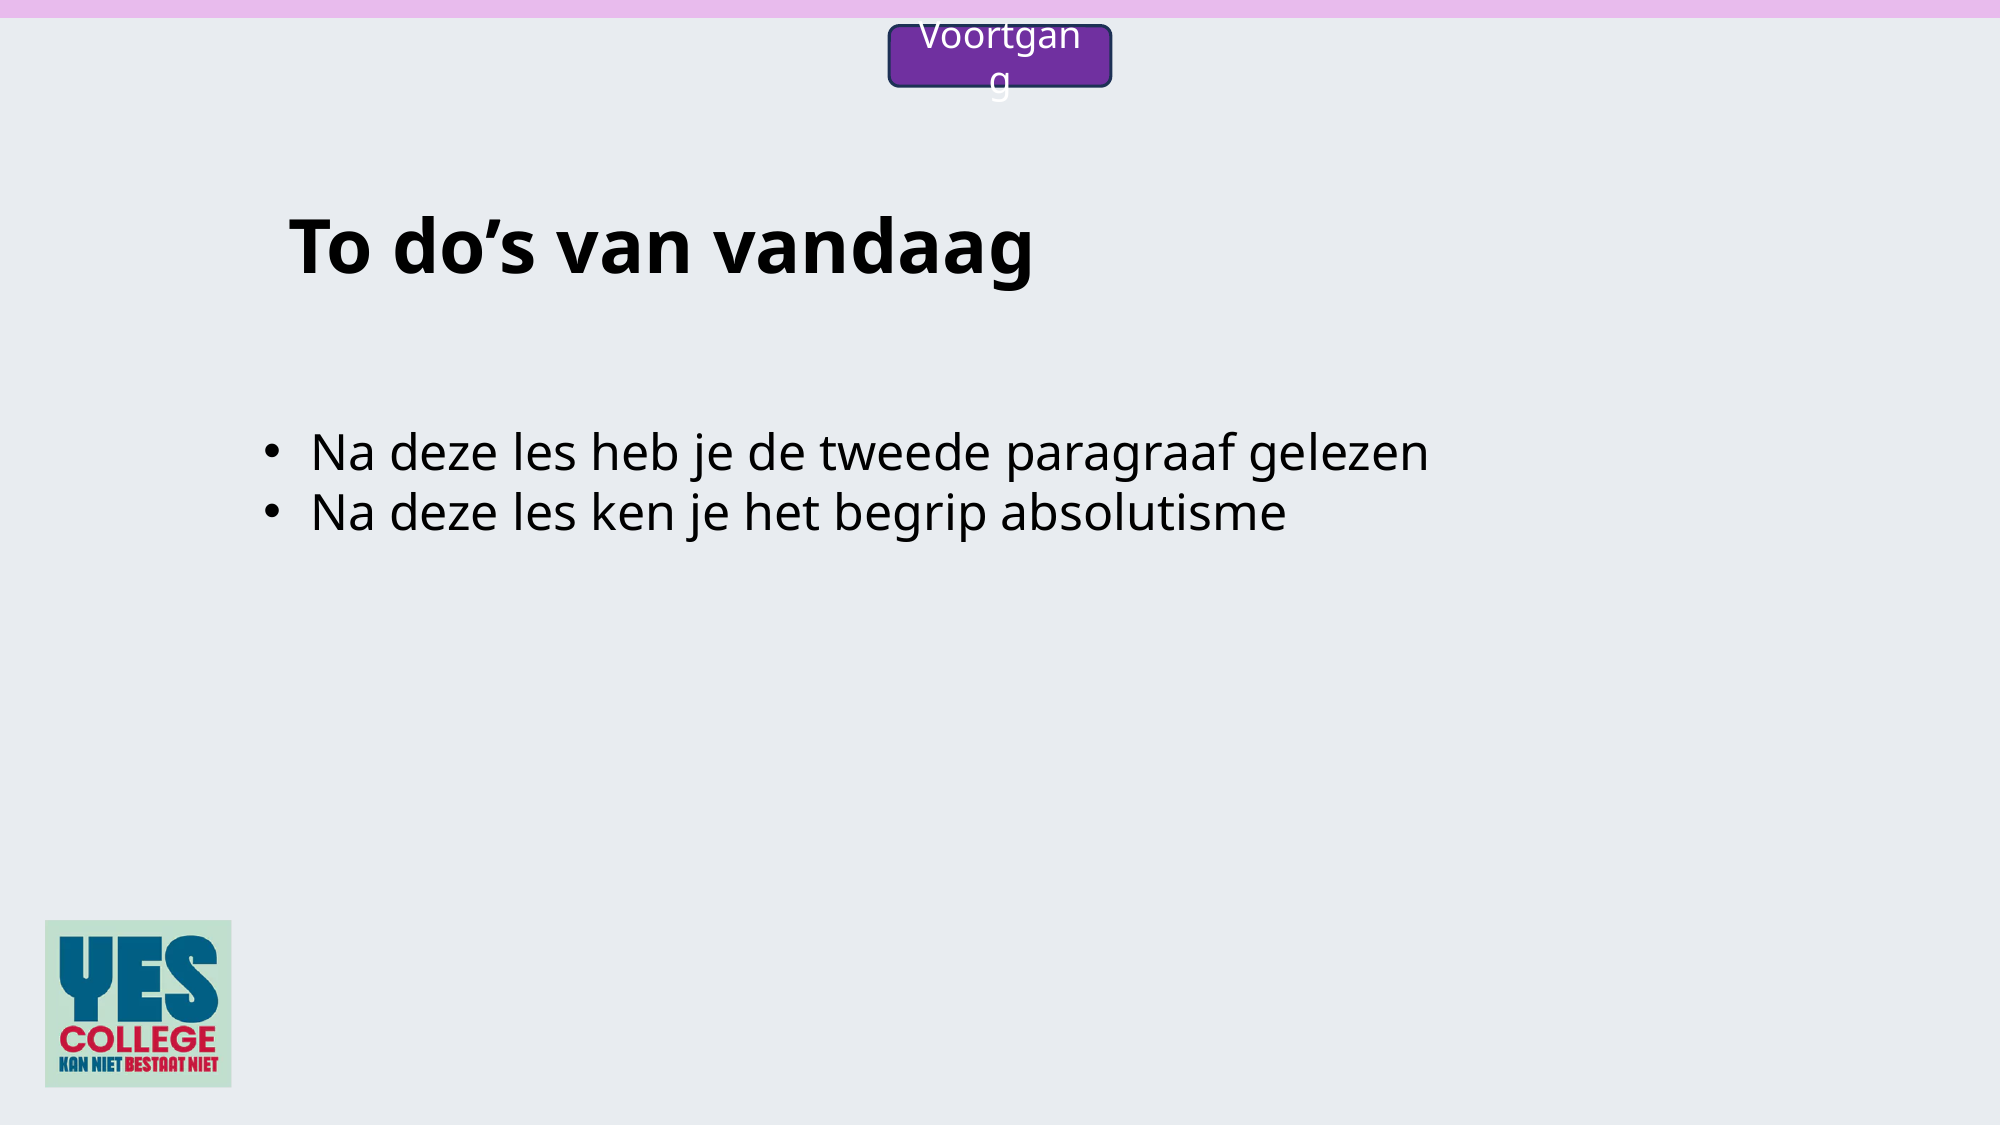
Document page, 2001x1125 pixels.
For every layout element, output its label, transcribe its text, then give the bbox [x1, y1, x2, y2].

text_box [248, 219, 1637, 326]
text_box Na deze les heb je de tweede paragraaf gelezen Na deze les ken je het begrip absolutisme [248, 353, 1731, 549]
text_box To do’s van vandaag [273, 191, 1541, 297]
text_box Voortgang [887, 24, 1113, 88]
text_box [0, 0, 2000, 18]
picture [0, 913, 356, 1093]
